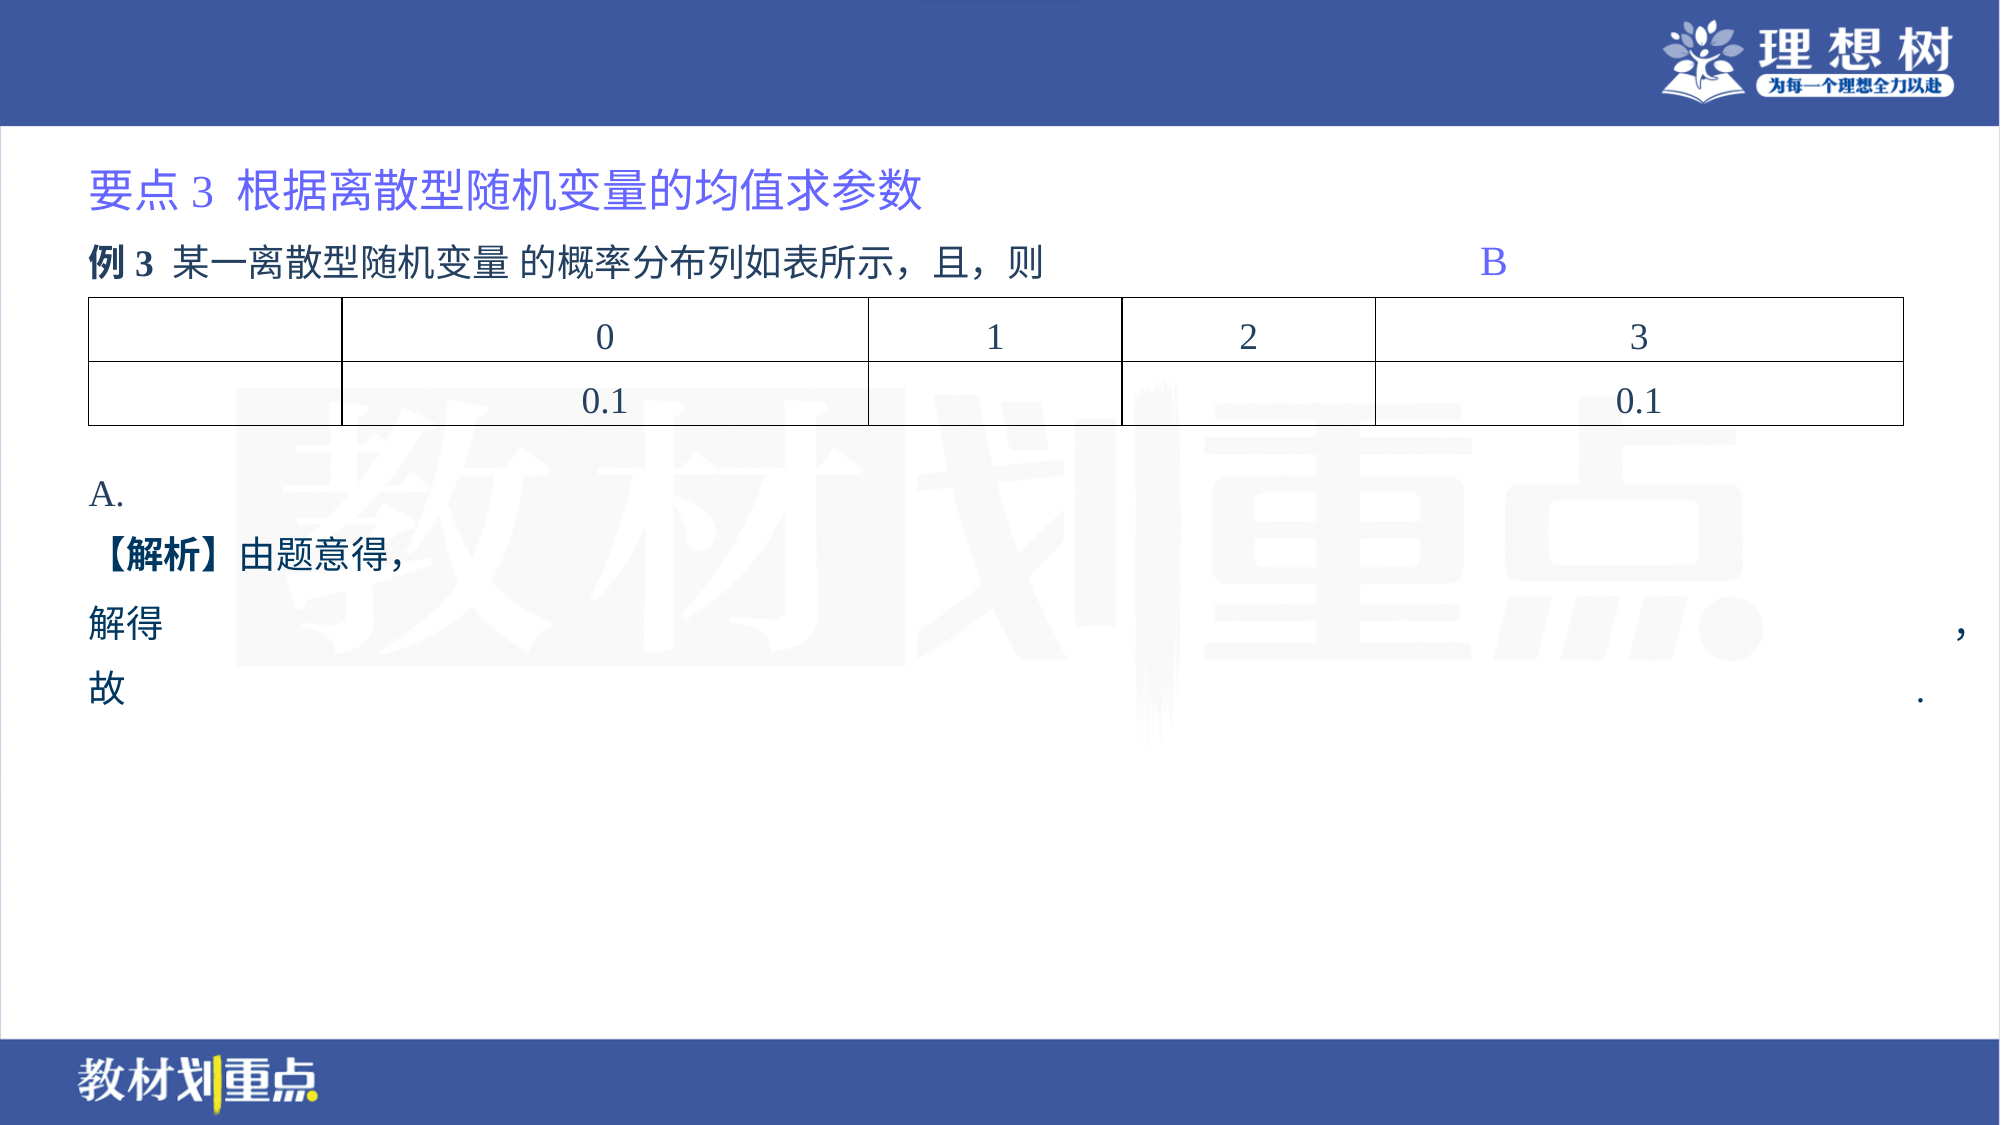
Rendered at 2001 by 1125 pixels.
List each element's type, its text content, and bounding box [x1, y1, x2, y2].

text_box B [1465, 231, 1524, 282]
text_box 要点3 根据离散型随机变量的均值求参数 [88, 135, 1911, 276]
picture [0, 0, 2000, 1125]
